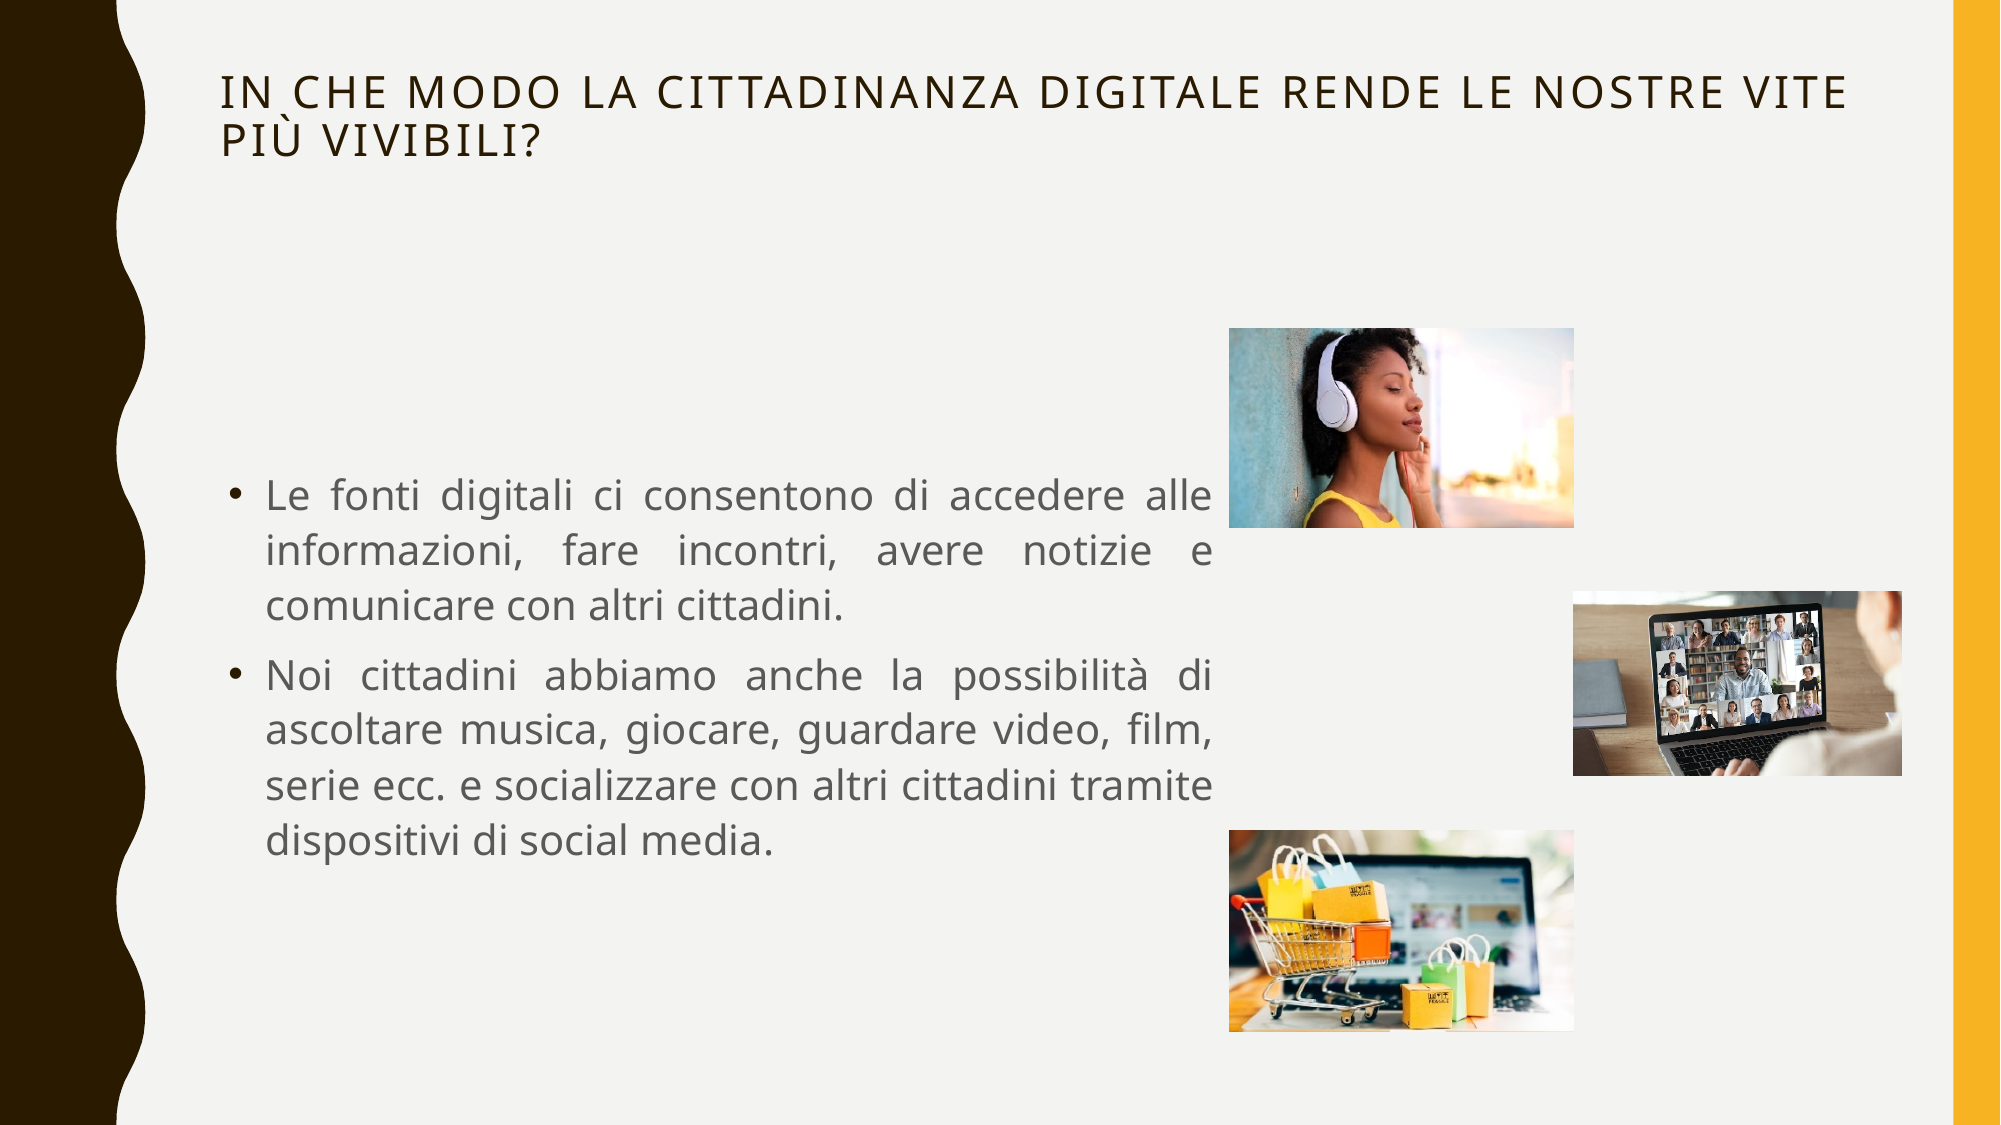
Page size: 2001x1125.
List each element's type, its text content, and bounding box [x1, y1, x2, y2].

picture [1229, 830, 1574, 1032]
picture [1229, 328, 1574, 528]
title IN CHE MODO LA CITTADINANZA DIGITALE RENDE LE NOSTRE VITE PIÙ VIVIBILI? [205, 62, 1875, 176]
picture [1573, 591, 1902, 776]
list Le fonti digitali ci consentono di accedere alle informazioni, fare incontri, avere notizie e comunicare con altri cittadini. Noi cittadini abbiamo anche la possibilità di ascoltare musica, giocare, guardare video, film, serie ecc. e socializzare con altri cittadini tramite dispositivi di social media. [213, 456, 1230, 966]
